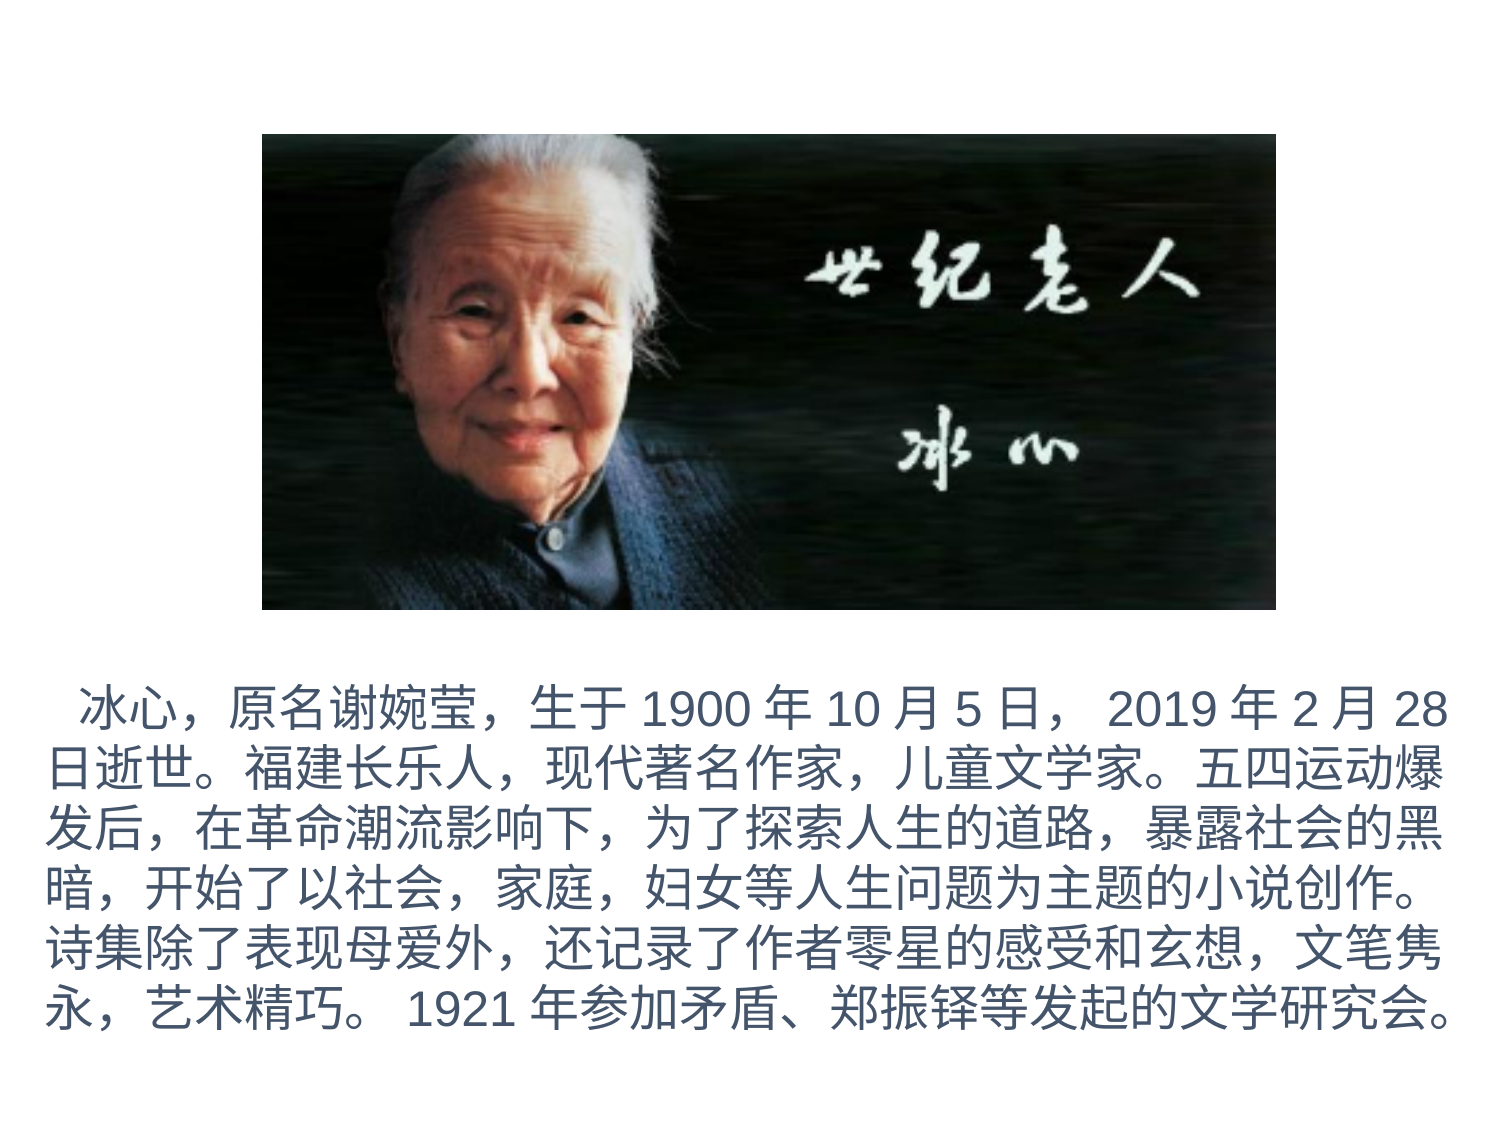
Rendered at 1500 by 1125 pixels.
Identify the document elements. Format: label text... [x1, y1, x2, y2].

text_box 冰心，原名谢婉莹，生于1900年10月5日，2019年2月28日逝世。福建长乐人，现代著名作家，儿童文学家。五四运动爆发后，在革命潮流影响下，为了探索人生的道路，暴露社会的黑暗，开始了以社会，家庭，妇女等人生问题为主题的小说创作。诗集除了表现母爱外，还记录了作者零星的感受和玄想，文笔隽永，艺术精巧。1921年参加矛盾、郑振铎等发起的文学研究会。 [29, 668, 1500, 1044]
picture [262, 134, 1276, 610]
